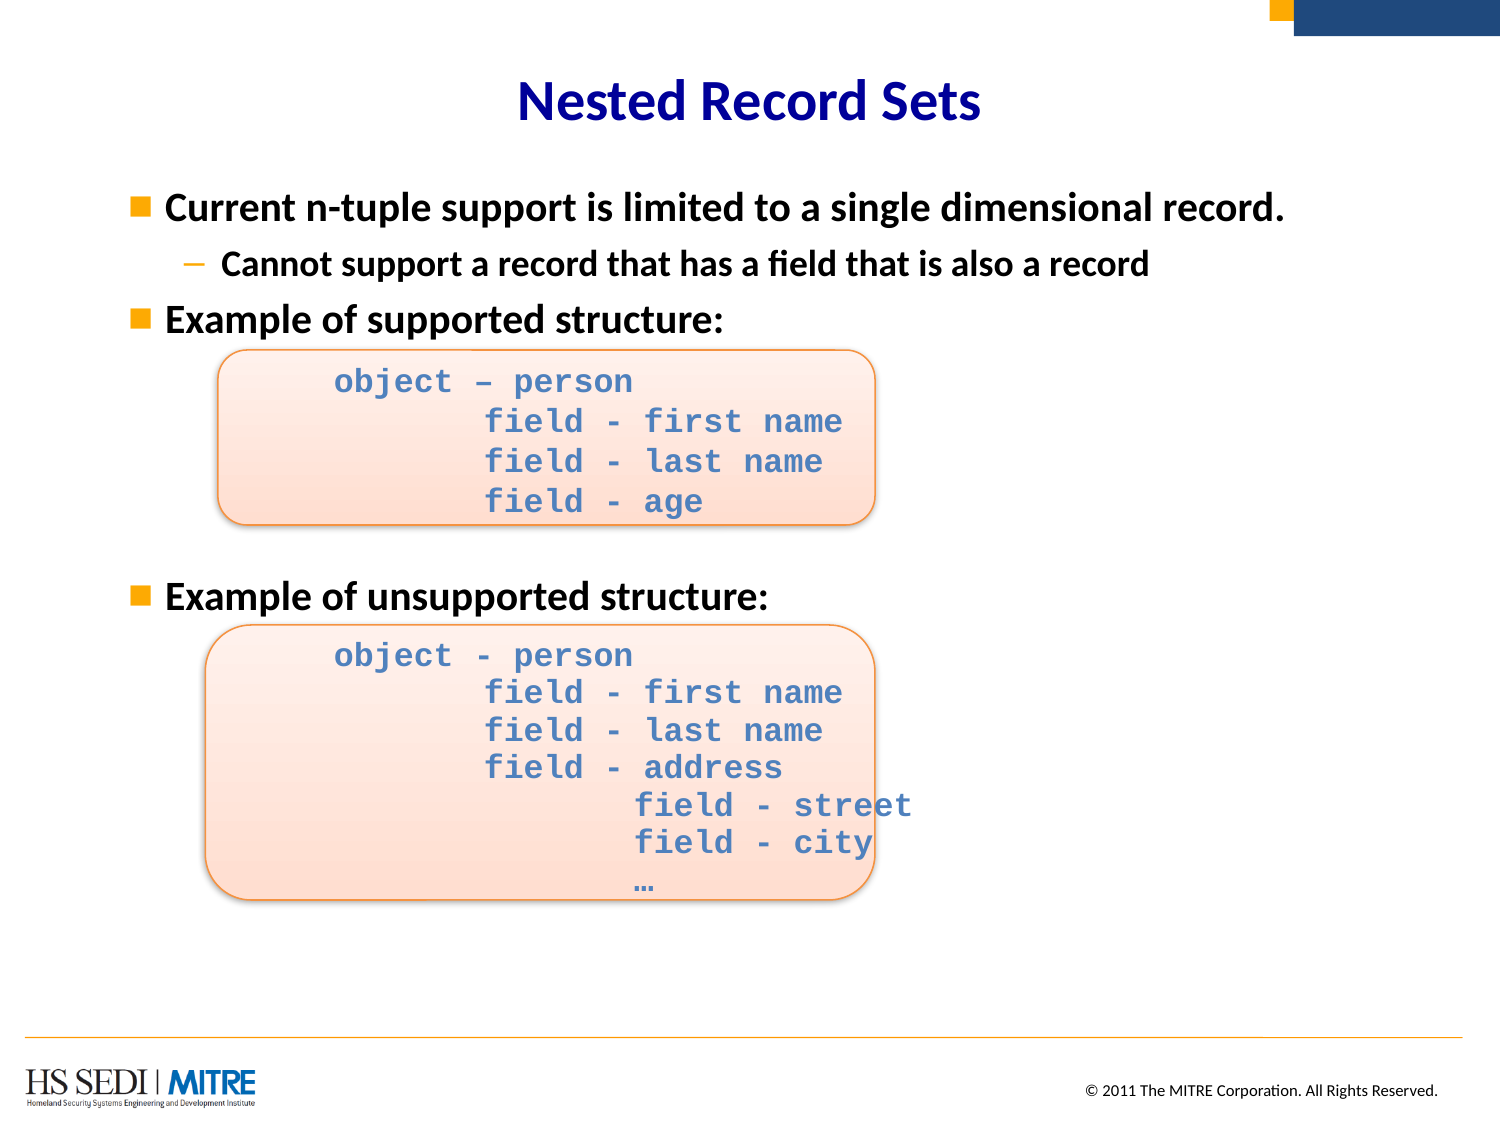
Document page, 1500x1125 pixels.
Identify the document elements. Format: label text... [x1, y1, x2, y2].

list Current n-tuple support is limited to a single dimensional record. Cannot support a record that has a field that is also a record Example of supported structure: object – person field - first name field - last name field - age Example of unsupported structure: object - person field - first name field - last name field - address field - street field - city … [112, 180, 1387, 963]
title Nested Record Sets [43, 62, 1457, 151]
picture [20, 1058, 271, 1122]
